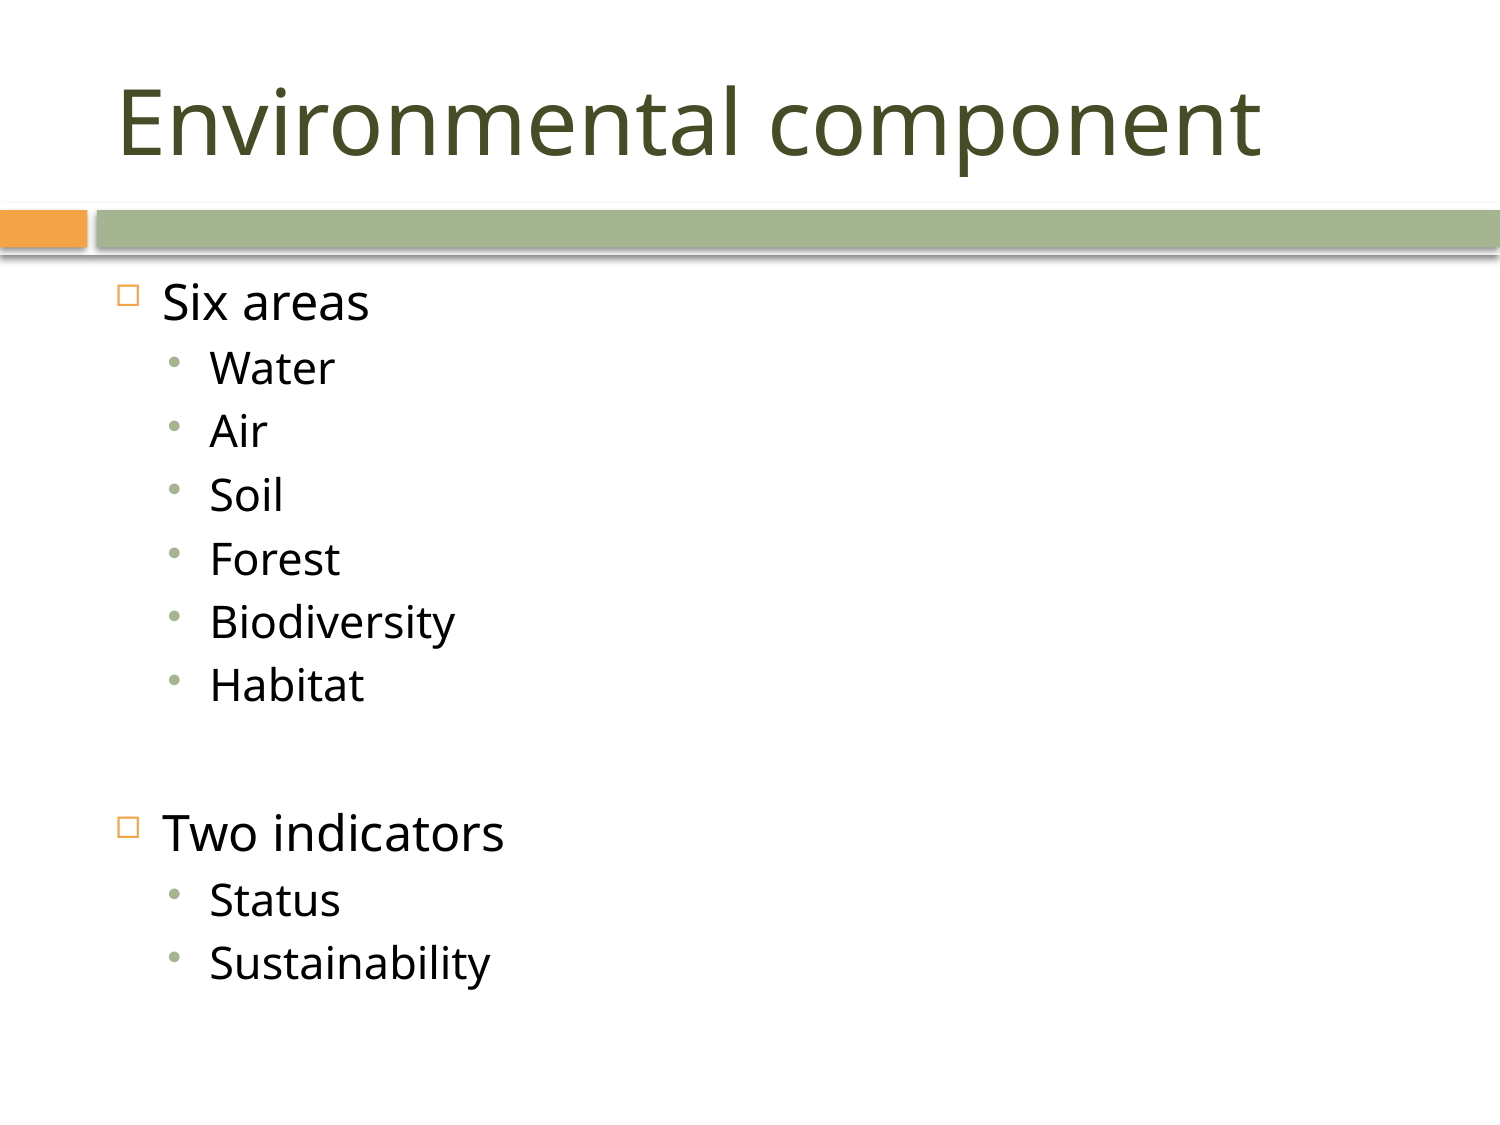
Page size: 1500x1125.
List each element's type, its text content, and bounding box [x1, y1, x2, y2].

title Environmental component [100, 37, 1438, 200]
list Six areas Water Air Soil Forest Biodiversity Habitat Two indicators Status Sustainability [100, 262, 1438, 1000]
